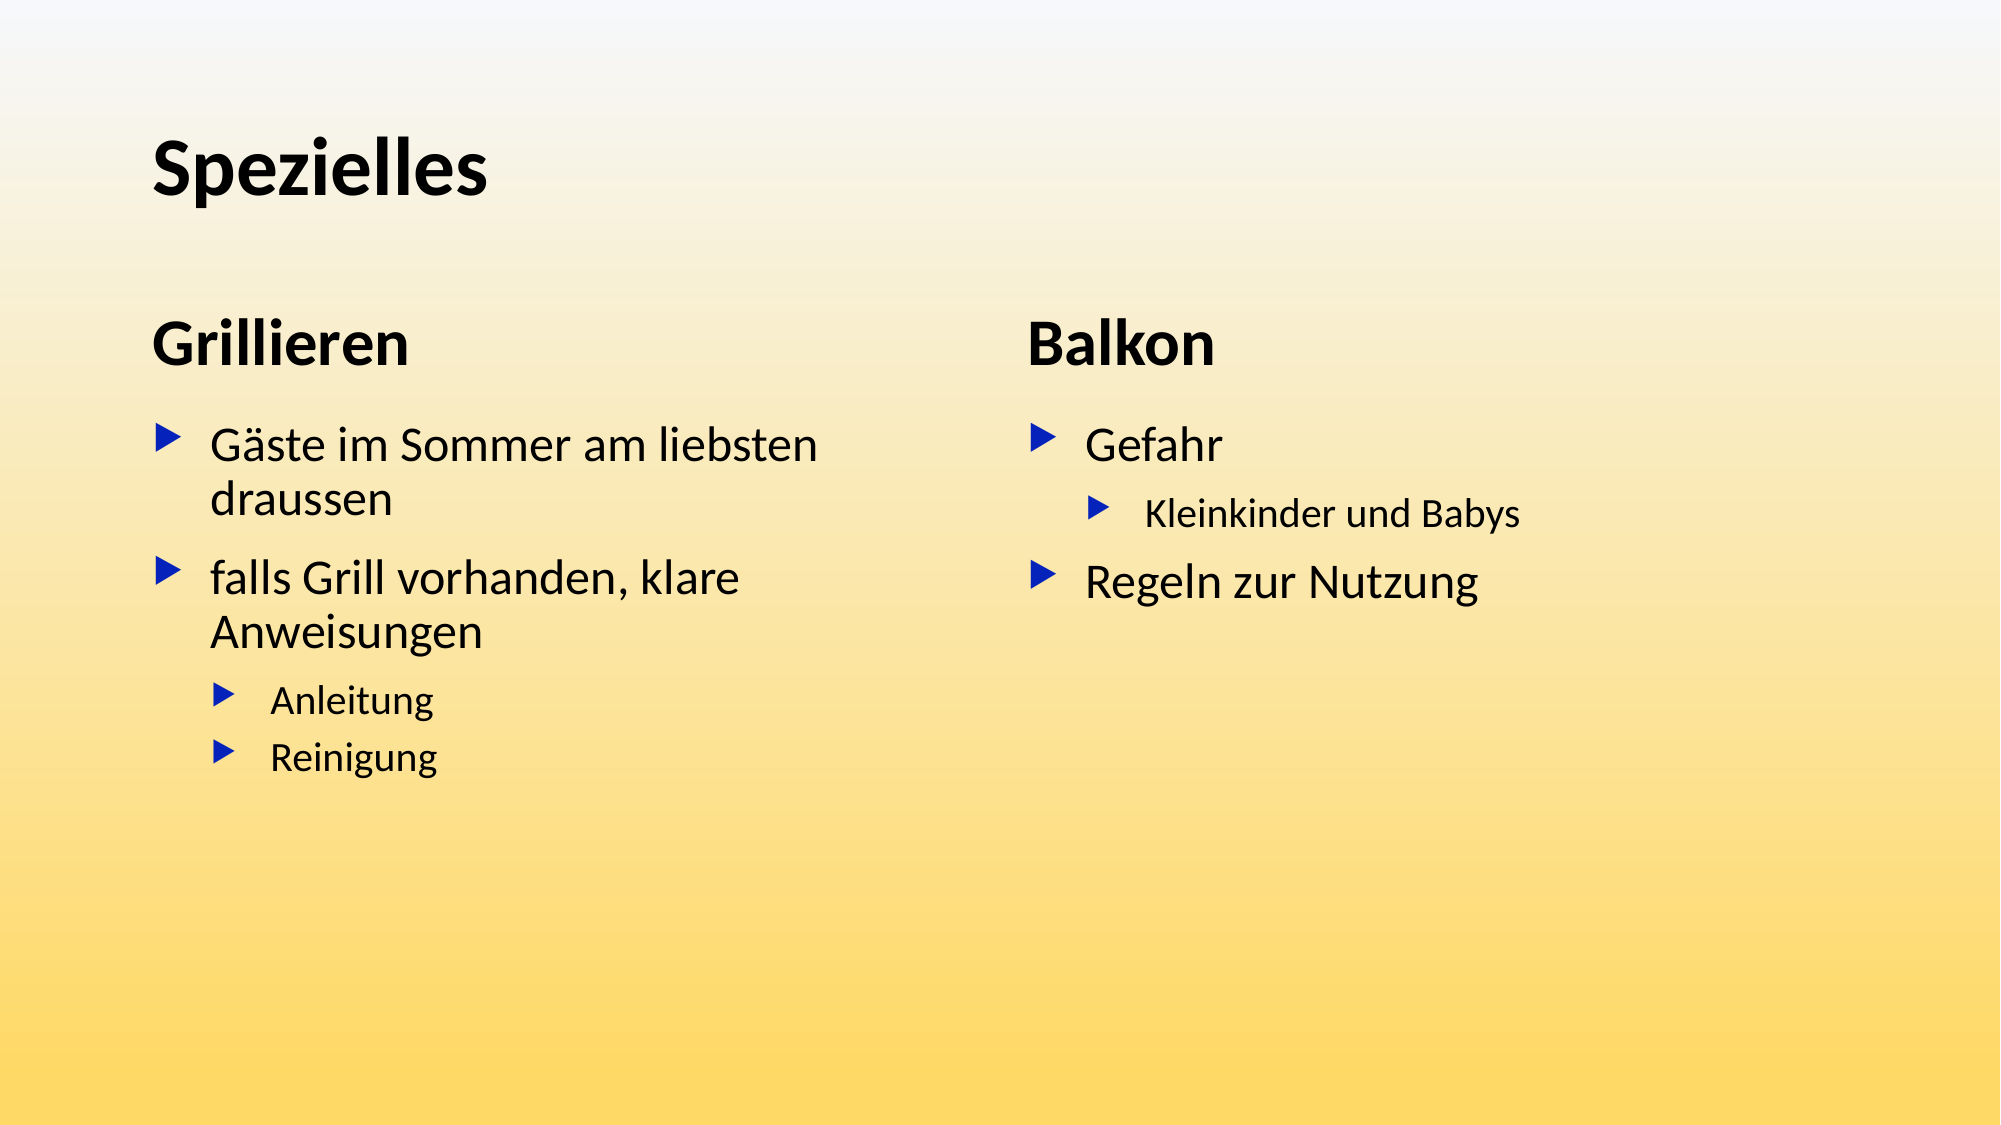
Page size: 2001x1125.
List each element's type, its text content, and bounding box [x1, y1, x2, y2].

list Gefahr Kleinkinder und Babys Regeln zur Nutzung [1012, 410, 1863, 1016]
list Gäste im Sommer am liebsten draussen falls Grill vorhanden, klare Anweisungen Anleitung Reinigung [137, 410, 984, 1016]
list Balkon [1012, 275, 1863, 410]
list Grillieren [137, 275, 984, 410]
title Spezielles [137, 59, 1863, 278]
